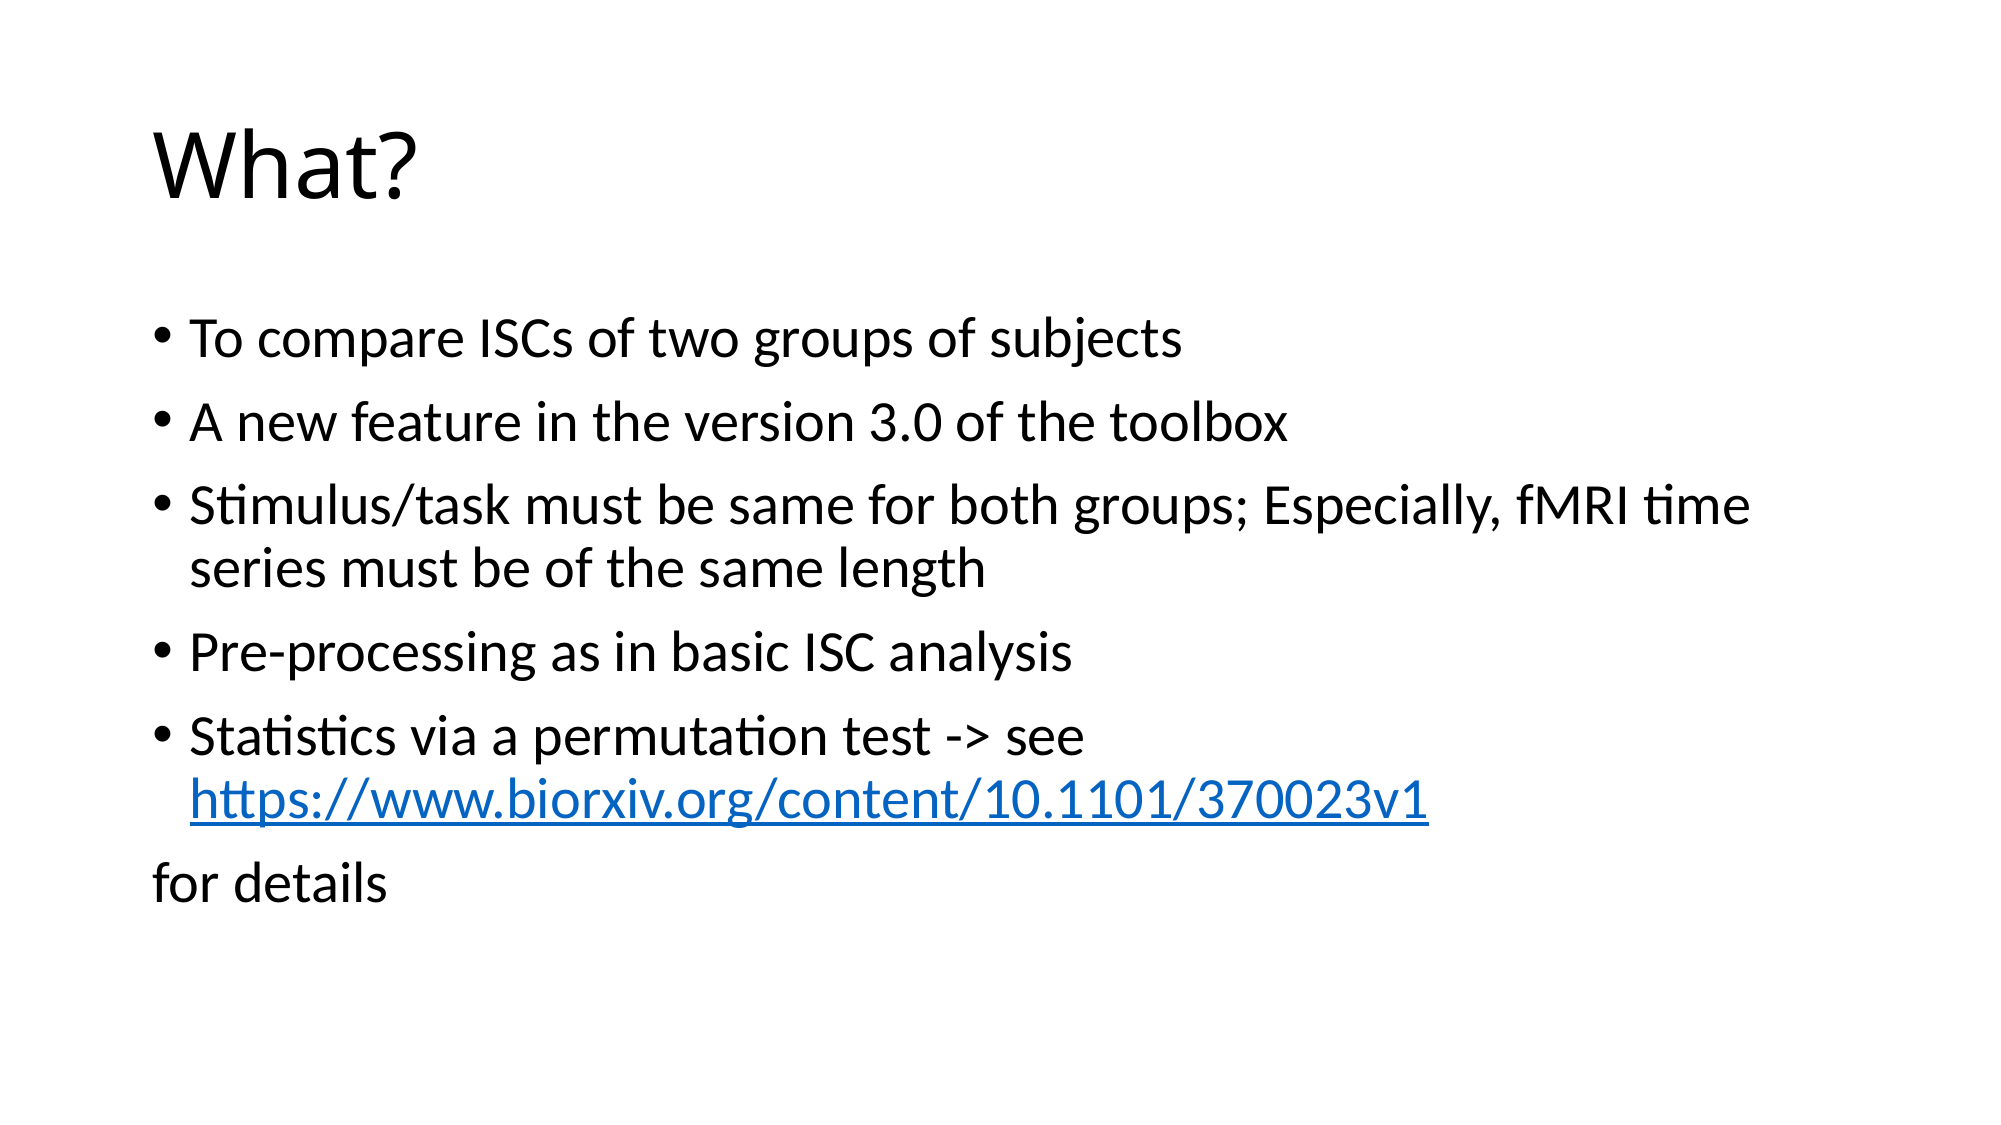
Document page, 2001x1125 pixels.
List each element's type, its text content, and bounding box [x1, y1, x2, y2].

title What? [137, 59, 1863, 278]
list To compare ISCs of two groups of subjects A new feature in the version 3.0 of the toolbox Stimulus/task must be same for both groups; Especially, fMRI time series must be of the same length Pre-processing as in basic ISC analysis Statistics via a permutation test -> see https://www.biorxiv.org/content/10.1101/370023v1 for details [137, 299, 1863, 1014]
